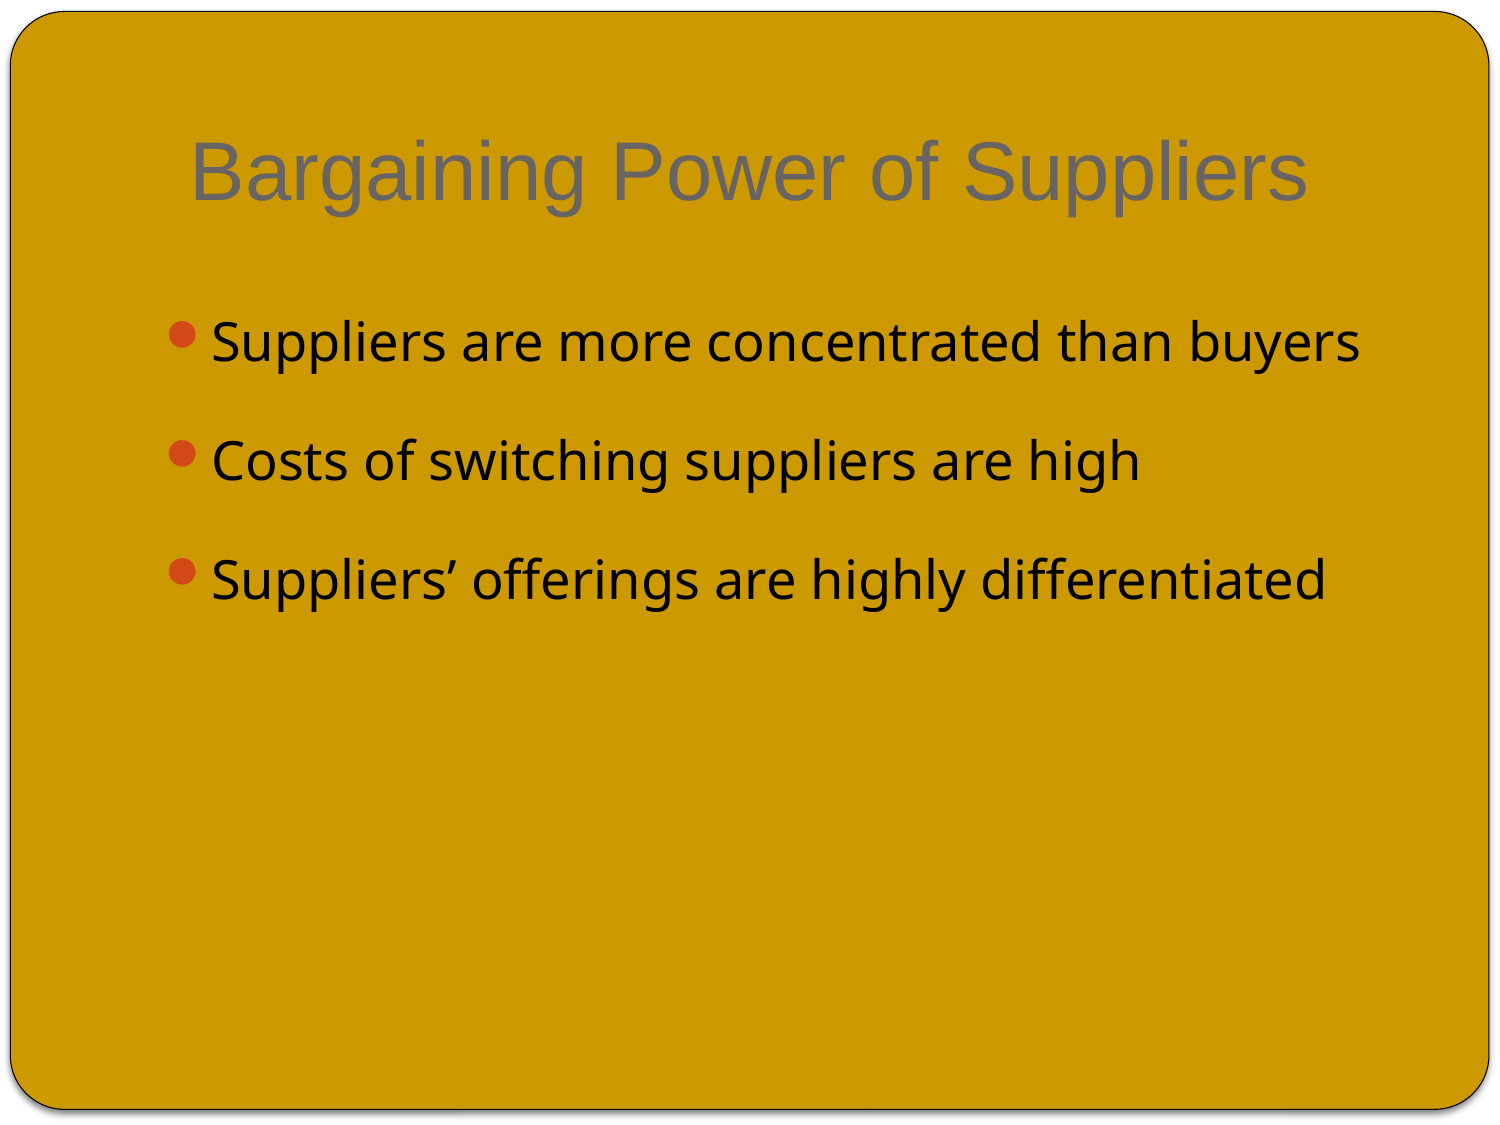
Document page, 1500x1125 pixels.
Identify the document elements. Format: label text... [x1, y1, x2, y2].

title Bargaining Power of Suppliers [74, 44, 1426, 233]
list Suppliers are more concentrated than buyers Costs of switching suppliers are high Suppliers’ offerings are highly differentiated [149, 299, 1426, 988]
